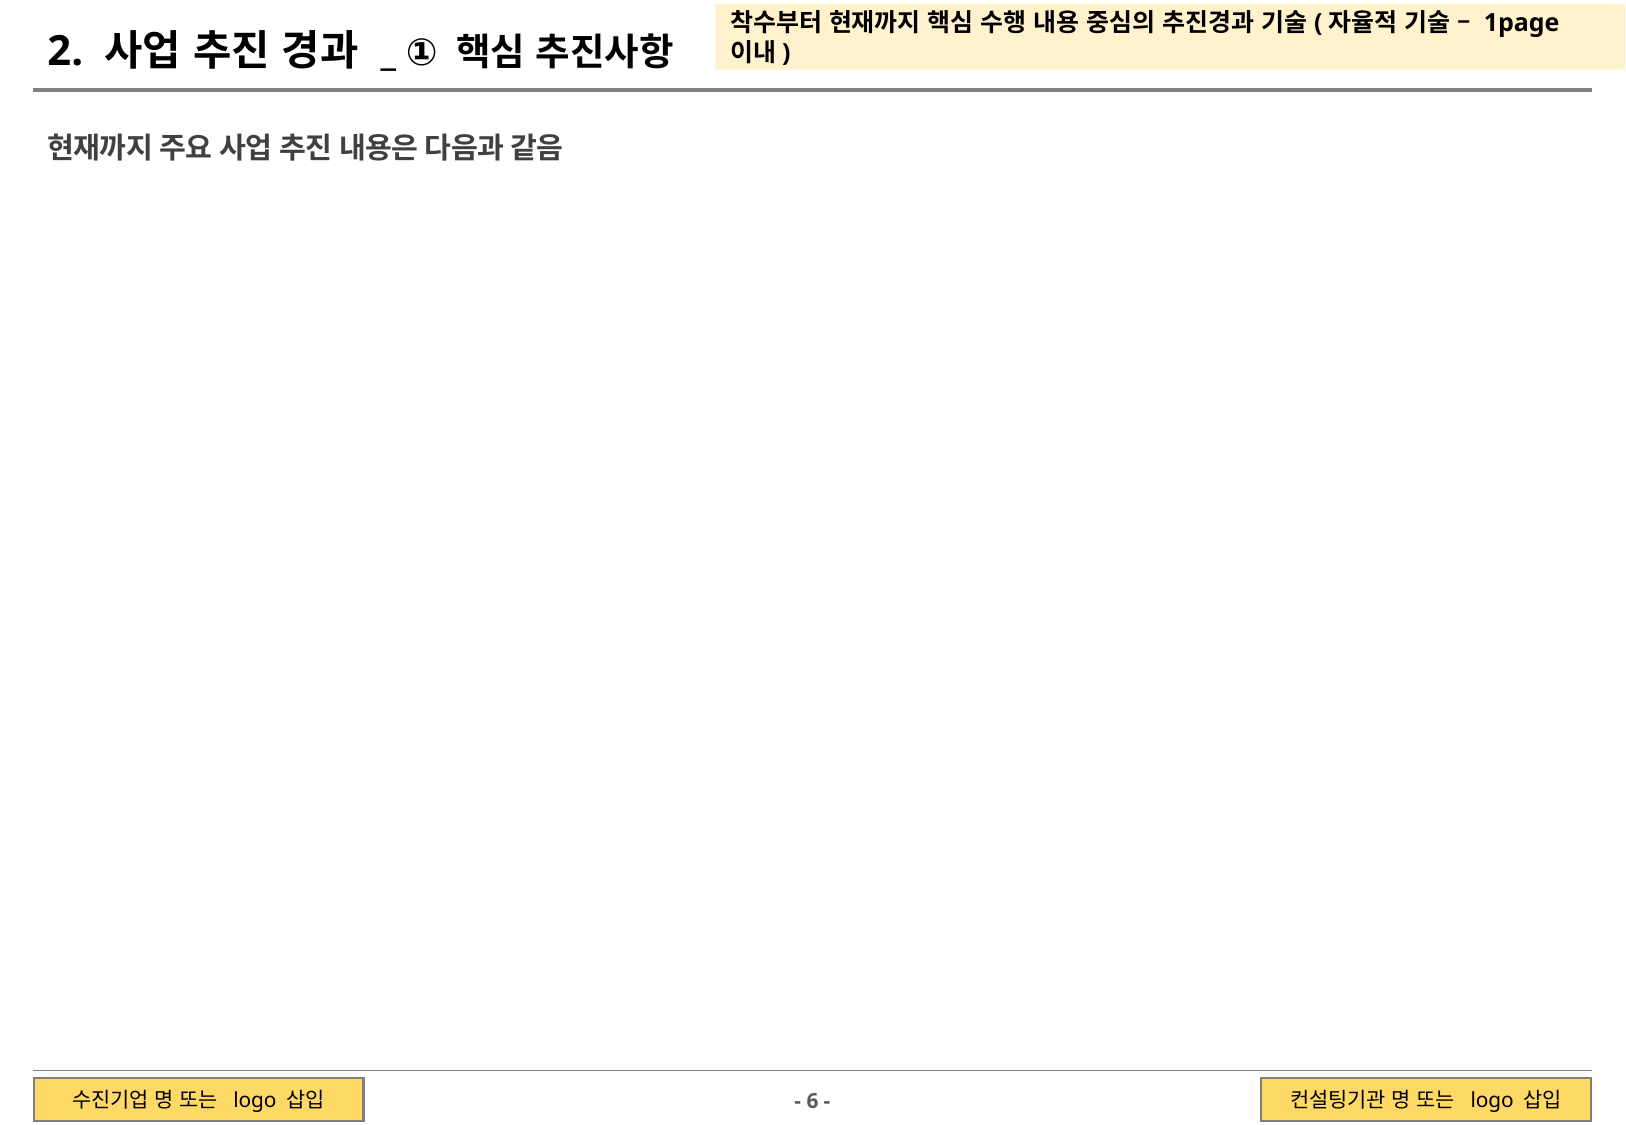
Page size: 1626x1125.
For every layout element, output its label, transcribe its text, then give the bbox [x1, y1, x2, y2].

text_box 2. 사업 추진 경과 _ ① 핵심 추진사항 [32, 16, 1061, 81]
text_box 현재까지 주요 사업 추진 내용은 다음과 같음 [32, 113, 1593, 173]
text_box 착수부터 현재까지 핵심 수행 내용 중심의 추진경과 기술(자율적 기술 – 1page 이내) [715, 4, 1625, 70]
